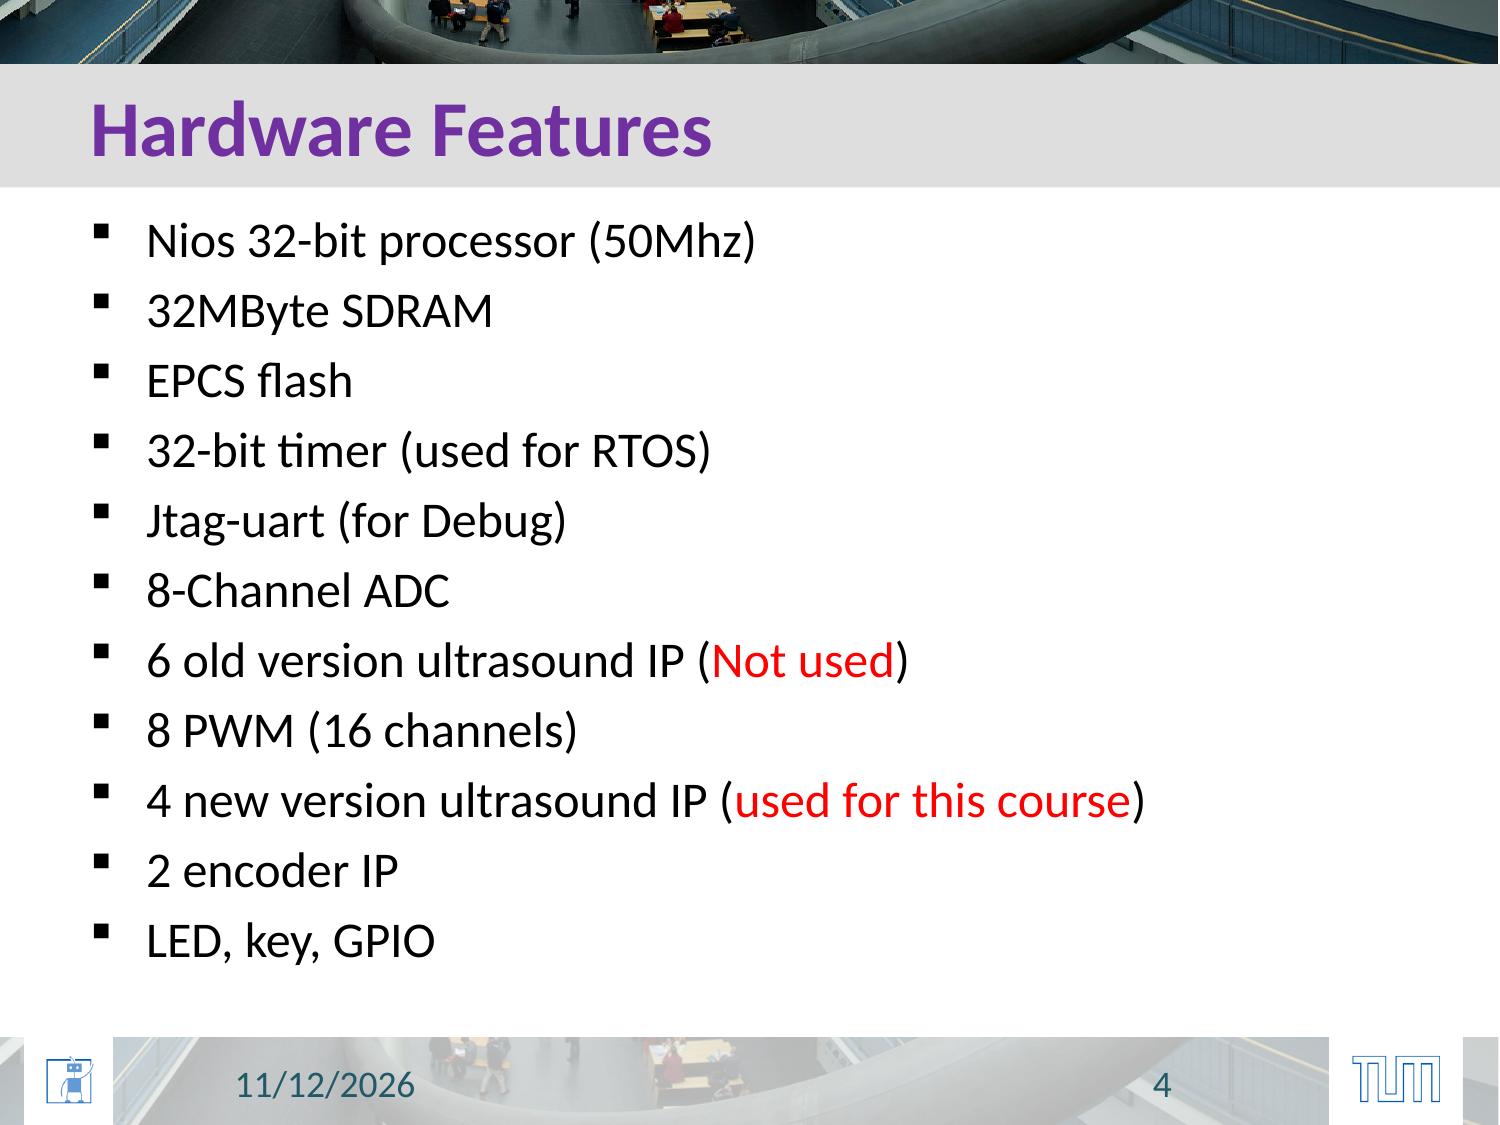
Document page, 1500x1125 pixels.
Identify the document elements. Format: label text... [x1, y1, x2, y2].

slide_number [162, 1052, 488, 1113]
picture [0, 1032, 1500, 1125]
slide_number 4 [1012, 1052, 1313, 1113]
title Hardware Features [75, 62, 1500, 188]
list Nios 32-bit processor (50Mhz) 32MByte SDRAM EPCS flash 32-bit timer (used for RTOS) Jtag-uart (for Debug) 8-Channel ADC 6 old version ultrasound IP (Not used) 8 PWM (16 channels) 4 new version ultrasound IP (used for this course) 2 encoder IP LED, key, GPIO [75, 200, 1425, 1025]
picture [0, 0, 1500, 64]
